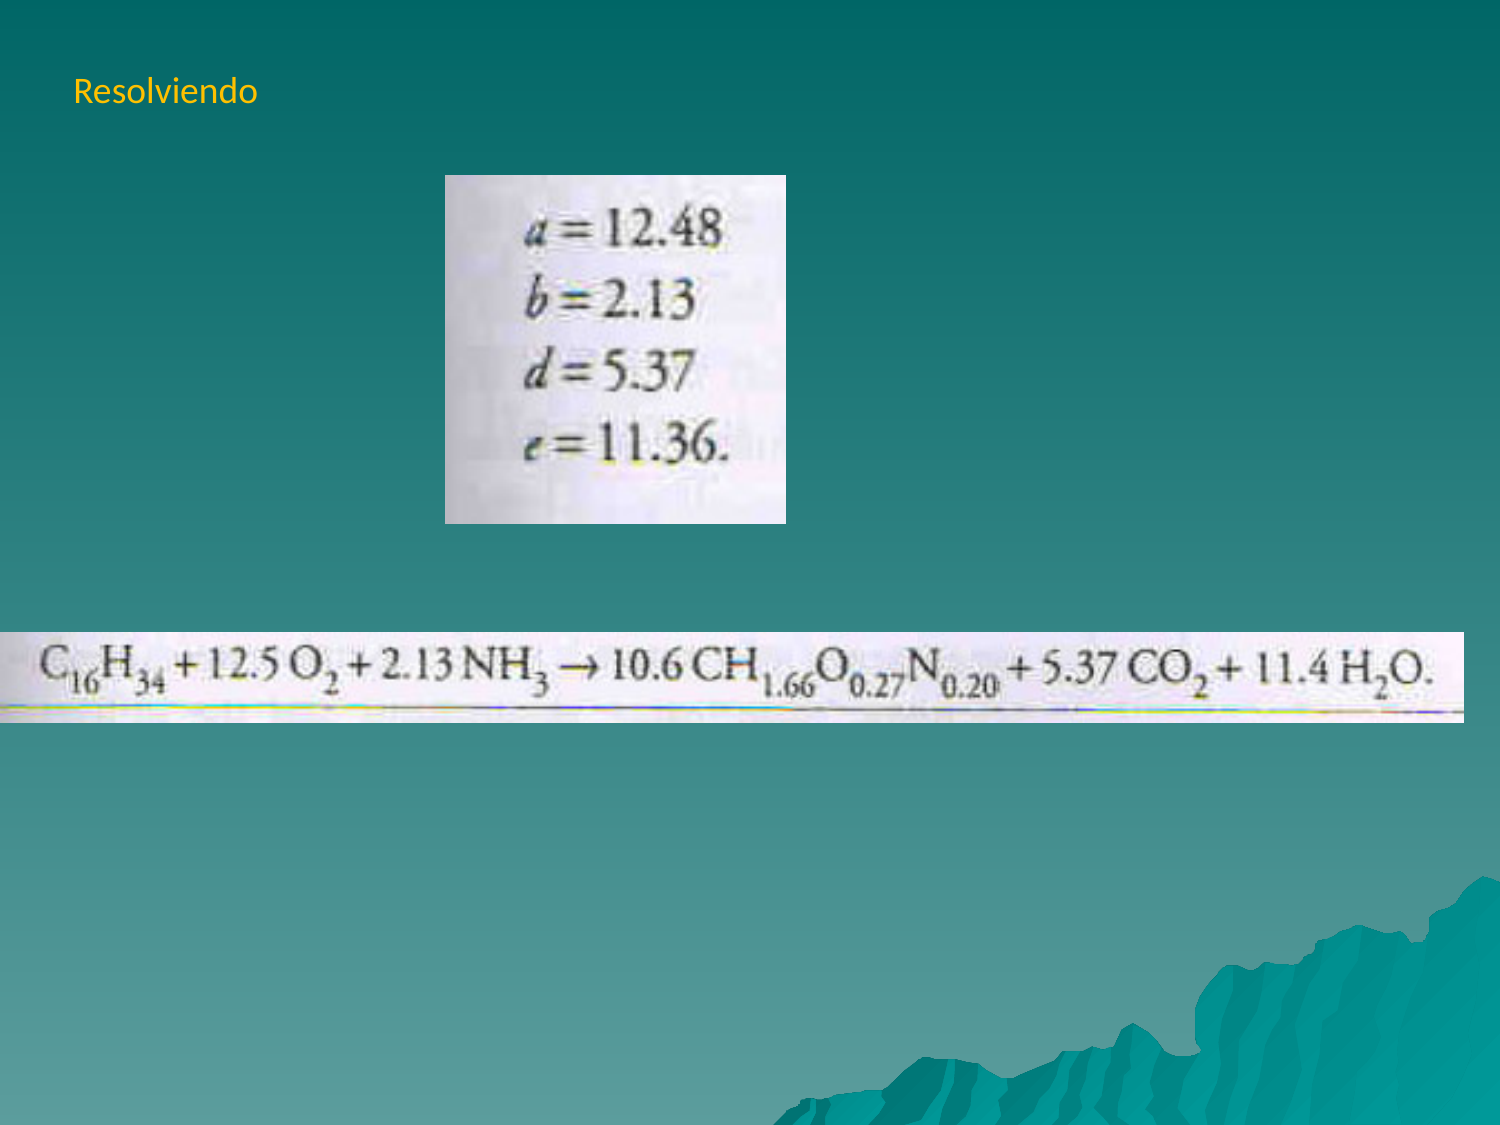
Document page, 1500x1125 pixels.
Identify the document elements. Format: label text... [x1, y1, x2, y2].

text_box Resolviendo [58, 58, 340, 119]
picture [0, 632, 1464, 723]
picture [445, 175, 786, 524]
